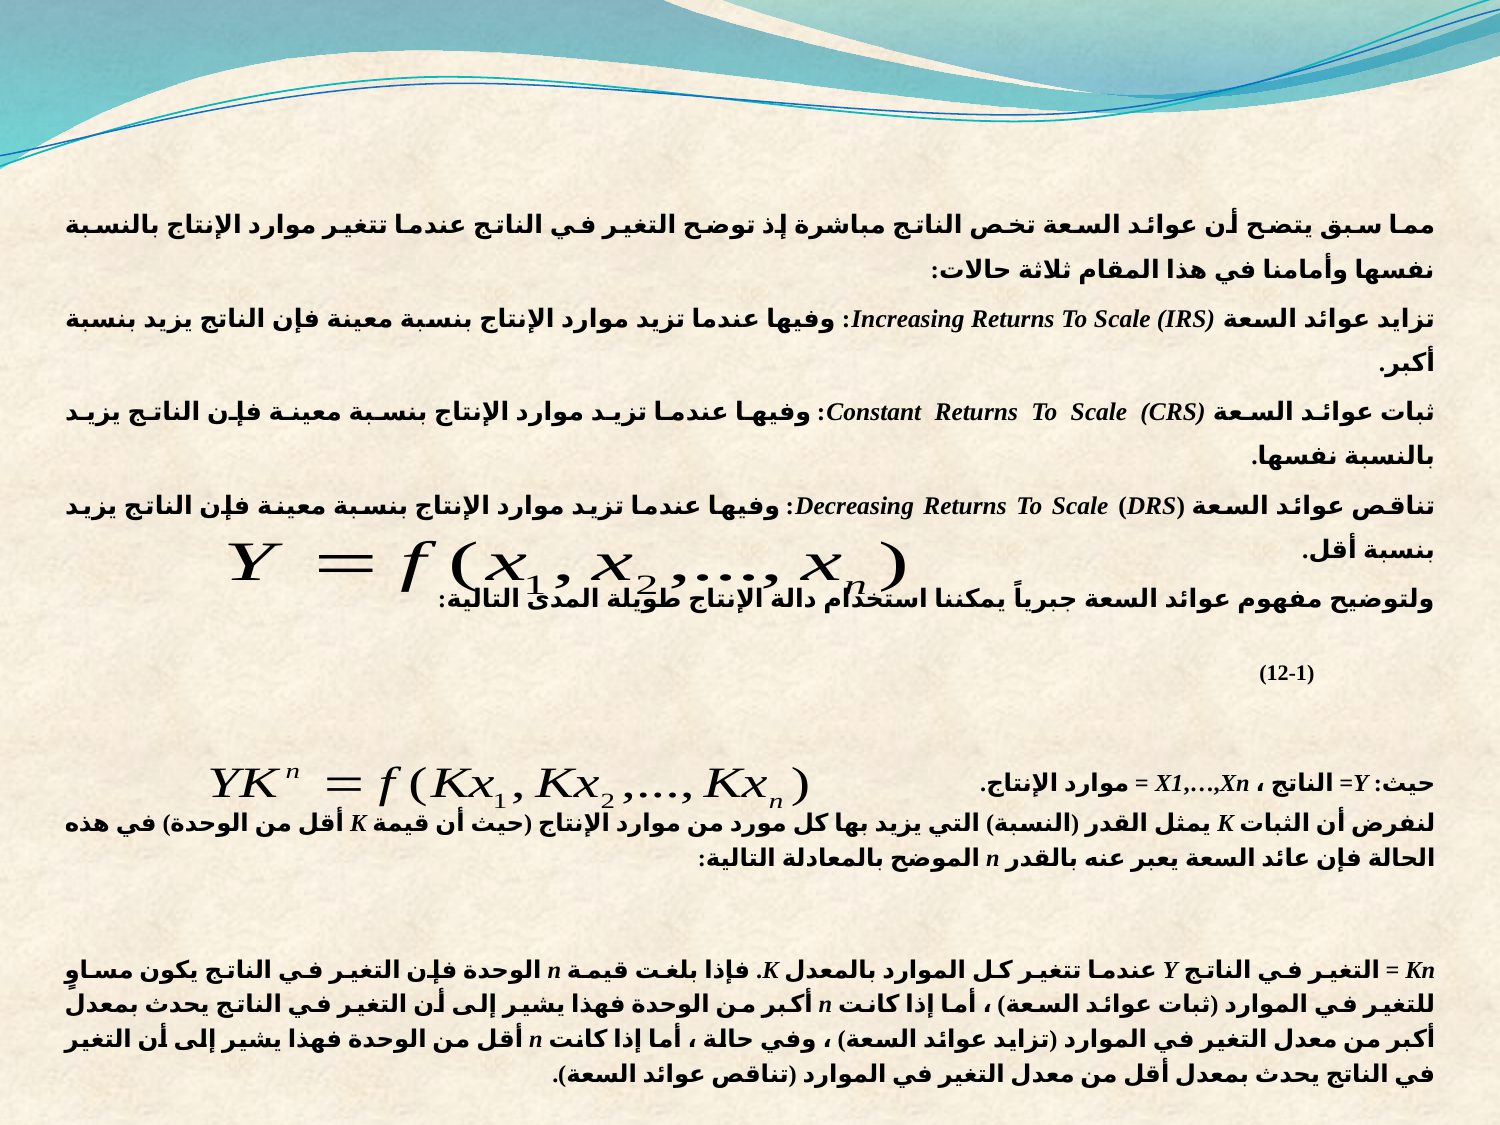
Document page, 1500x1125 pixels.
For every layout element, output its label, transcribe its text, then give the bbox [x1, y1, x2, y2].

list مما سبق يتضح أن عوائد السعة تخص الناتج مباشرة إذ توضح التغير في الناتج عندما تتغير موارد الإنتاج بالنسبة نفسها وأمامنا في هذا المقام ثلاثة حالات: تزايد عوائد السعة Increasing Returns To Scale (IRS): وفيها عندما تزيد موارد الإنتاج بنسبة معينة فإن الناتج يزيد بنسبة أكبر. ثبات عوائد السعة Constant Returns To Scale (CRS): وفيها عندما تزيد موارد الإنتاج بنسبة معينة فإن الناتج يزيد بالنسبة نفسها. تناقص عوائد السعة Decreasing Returns To Scale (DRS): وفيها عندما تزيد موارد الإنتاج بنسبة معينة فإن الناتج يزيد بنسبة أقل. ولتوضيح مفهوم عوائد السعة جبرياً يمكننا استخدام دالة الإنتاج طويلة المدى التالية: (12-1) حيث: Y= الناتج ، X1,…,Xn = موارد الإنتاج. لنفرض أن الثبات K يمثل القدر (النسبة) التي يزيد بها كل مورد من موارد الإنتاج (حيث أن قيمة K أقل من الوحدة) في هذه الحالة فإن عائد السعة يعبر عنه بالقدر n الموضح بالمعادلة التالية: Kn = التغير في الناتج Y عندما تتغير كل الموارد بالمعدل K. فإذا بلغت قيمة n الوحدة فإن التغير في الناتج يكون مساوٍ للتغير في الموارد (ثبات عوائد السعة) ، أما إذا كانت n أكبر من الوحدة فهذا يشير إلى أن التغير في الناتج يحدث بمعدل أكبر من معدل التغير في الموارد (تزايد عوائد السعة) ، وفي حالة ، أما إذا كانت n أقل من الوحدة فهذا يشير إلى أن التغير في الناتج يحدث بمعدل أقل من معدل التغير في الموارد (تناقص عوائد السعة). [50, 187, 1450, 1100]
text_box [212, 524, 926, 609]
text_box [199, 749, 826, 820]
